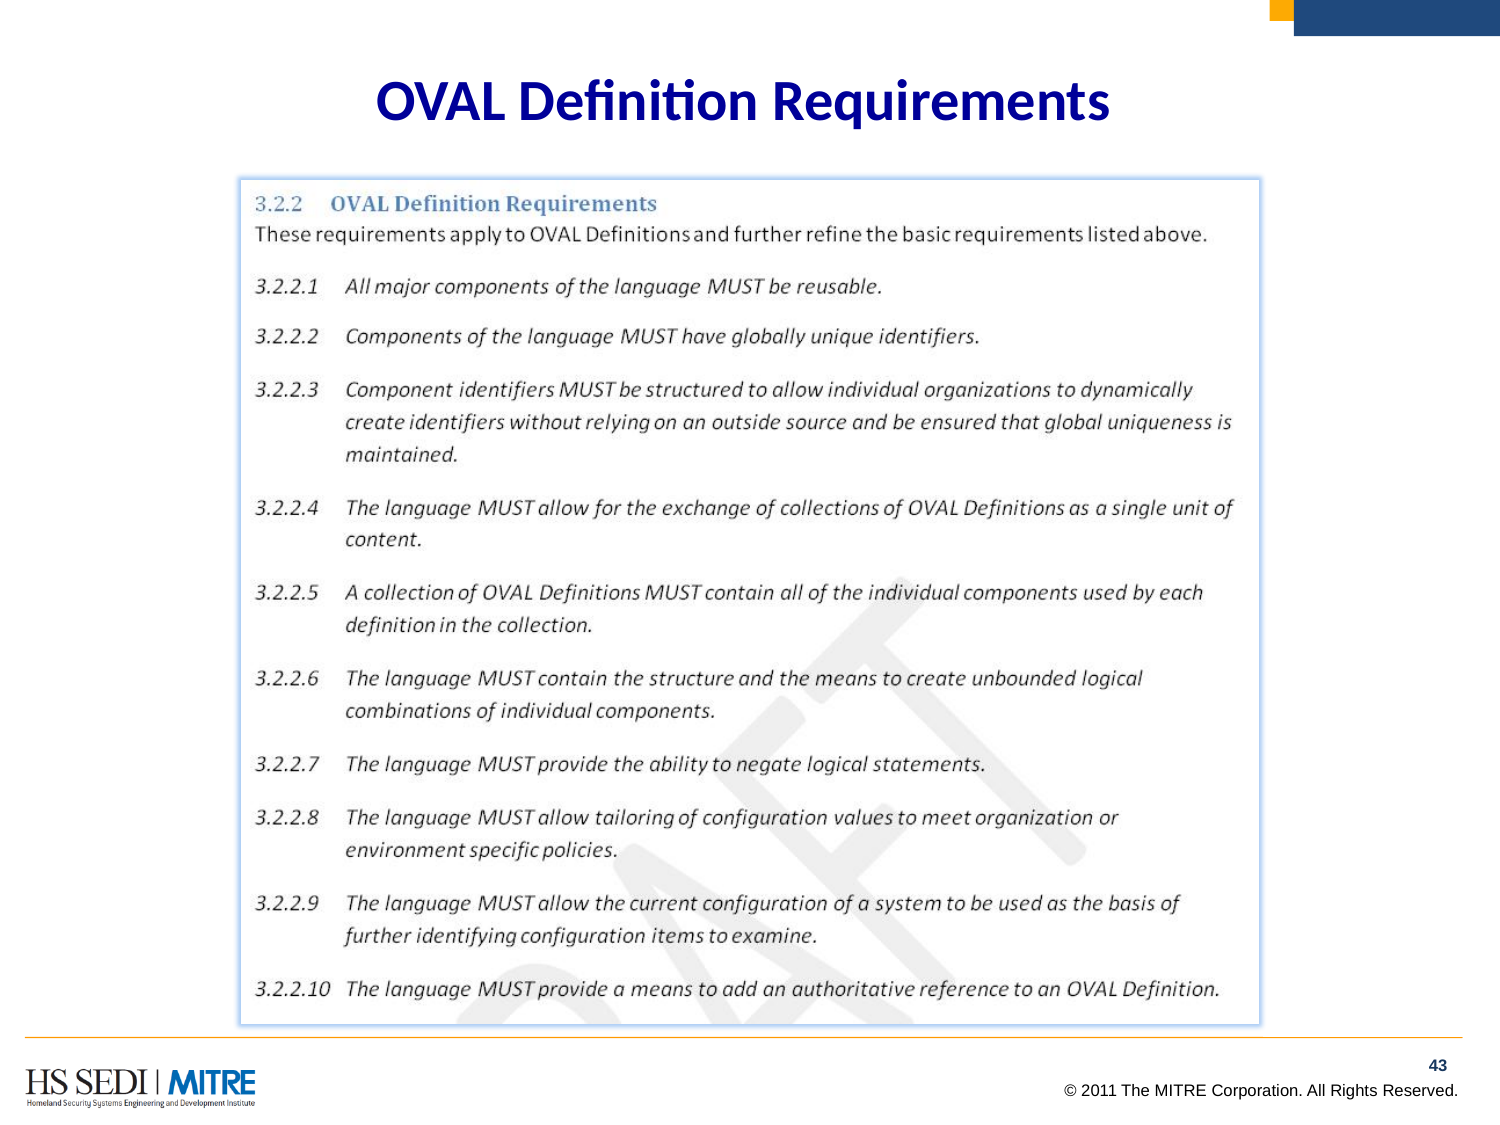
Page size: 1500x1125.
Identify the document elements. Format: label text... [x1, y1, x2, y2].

title OVAL Definition Requirements [43, 62, 1457, 151]
slide_number 42 [1374, 1049, 1463, 1076]
picture [20, 1058, 271, 1122]
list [241, 180, 1259, 1024]
